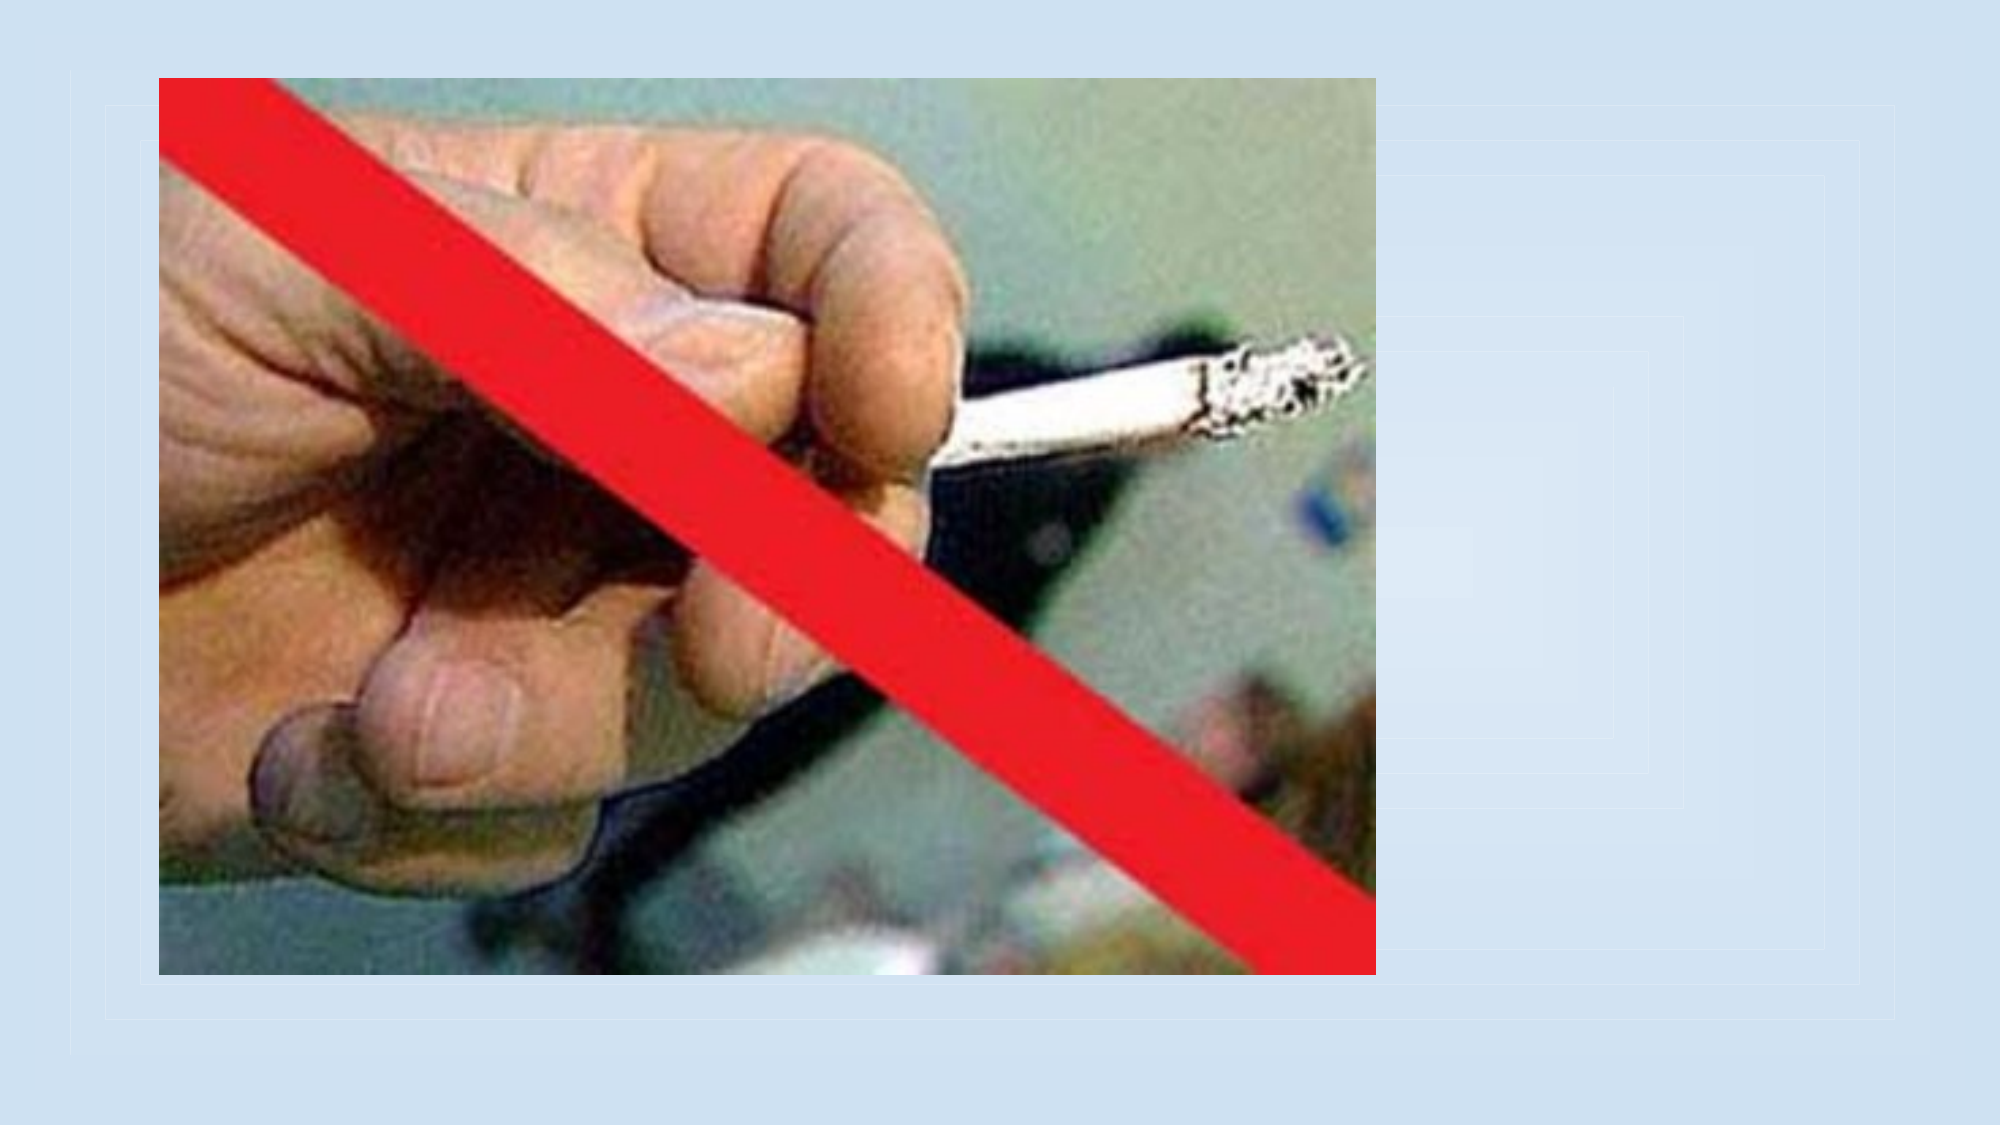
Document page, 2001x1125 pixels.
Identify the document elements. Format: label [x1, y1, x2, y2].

picture [159, 78, 1376, 975]
